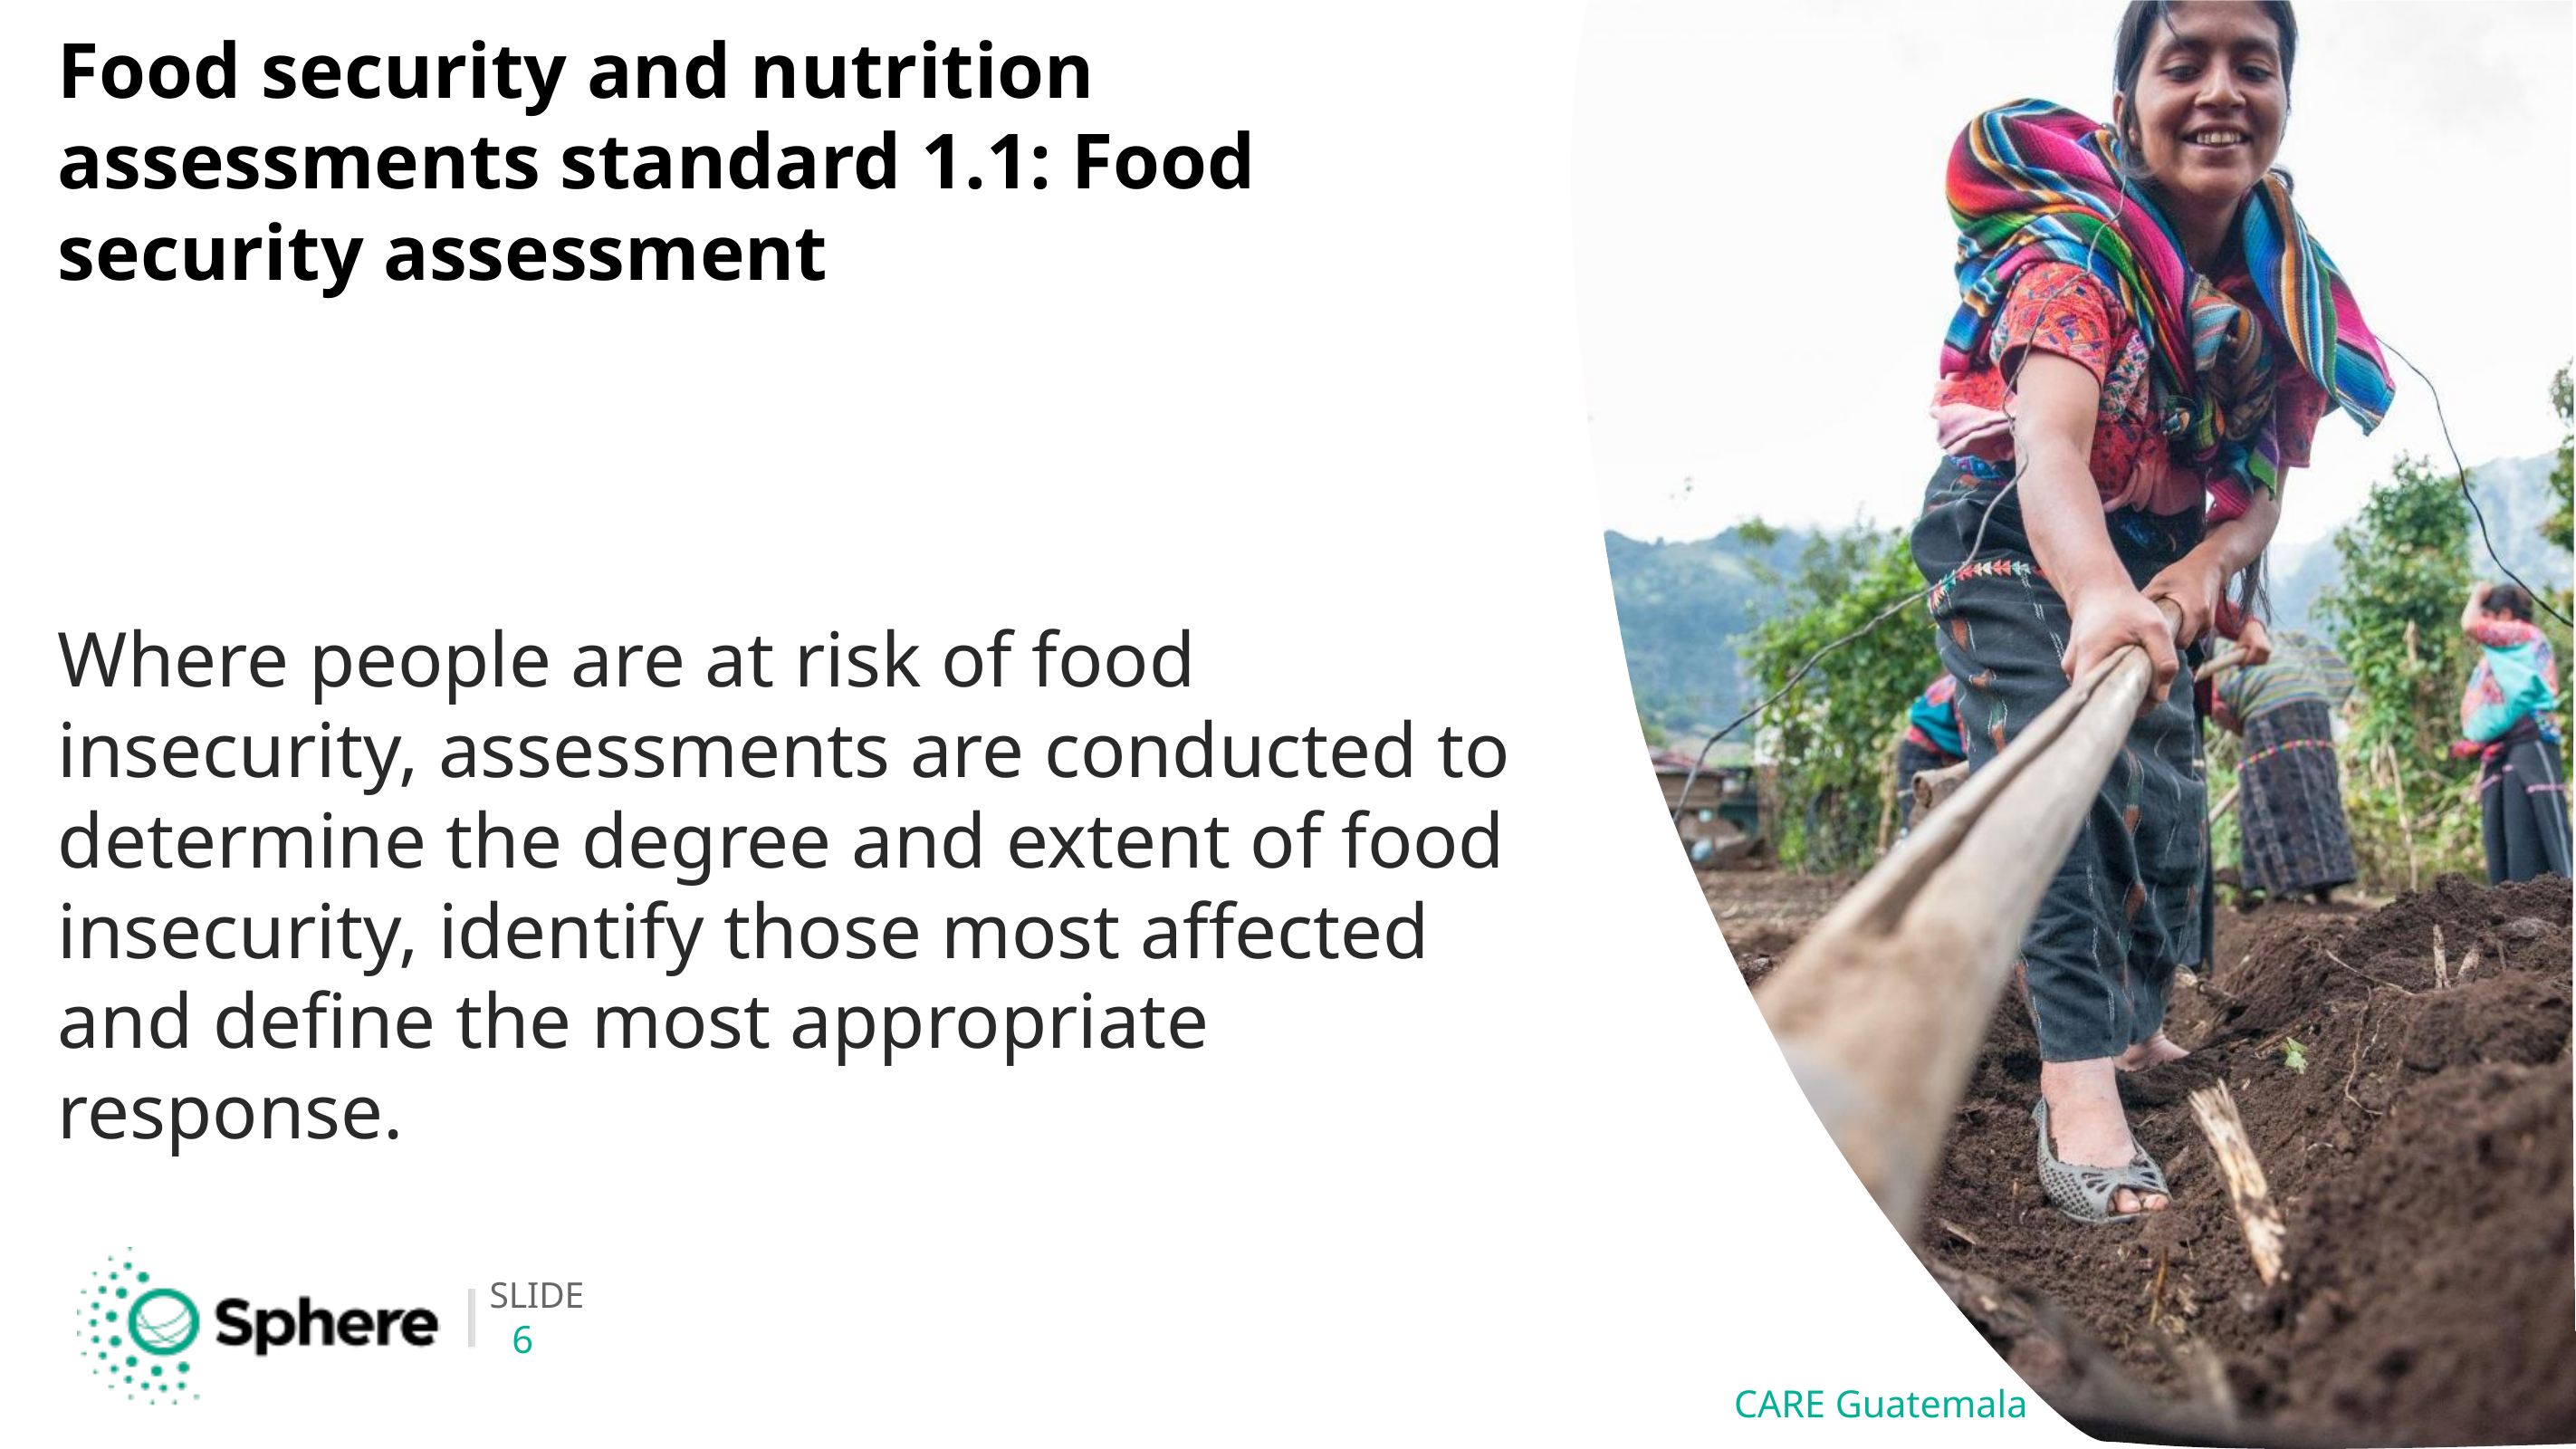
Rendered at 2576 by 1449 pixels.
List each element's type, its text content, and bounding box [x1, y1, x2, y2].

picture [77, 1287, 441, 1407]
list Where people are at risk of food insecurity, assessments are conducted to determine the degree and extent of food insecurity, identify those most affected and define the most appropriate response. [50, 602, 1530, 1287]
title Food security and nutrition assessments standard 1.1: Food security assessment [50, 14, 1405, 311]
picture [1570, 0, 2576, 1449]
slide_number 6 [503, 1307, 568, 1369]
picture [468, 1289, 479, 1349]
